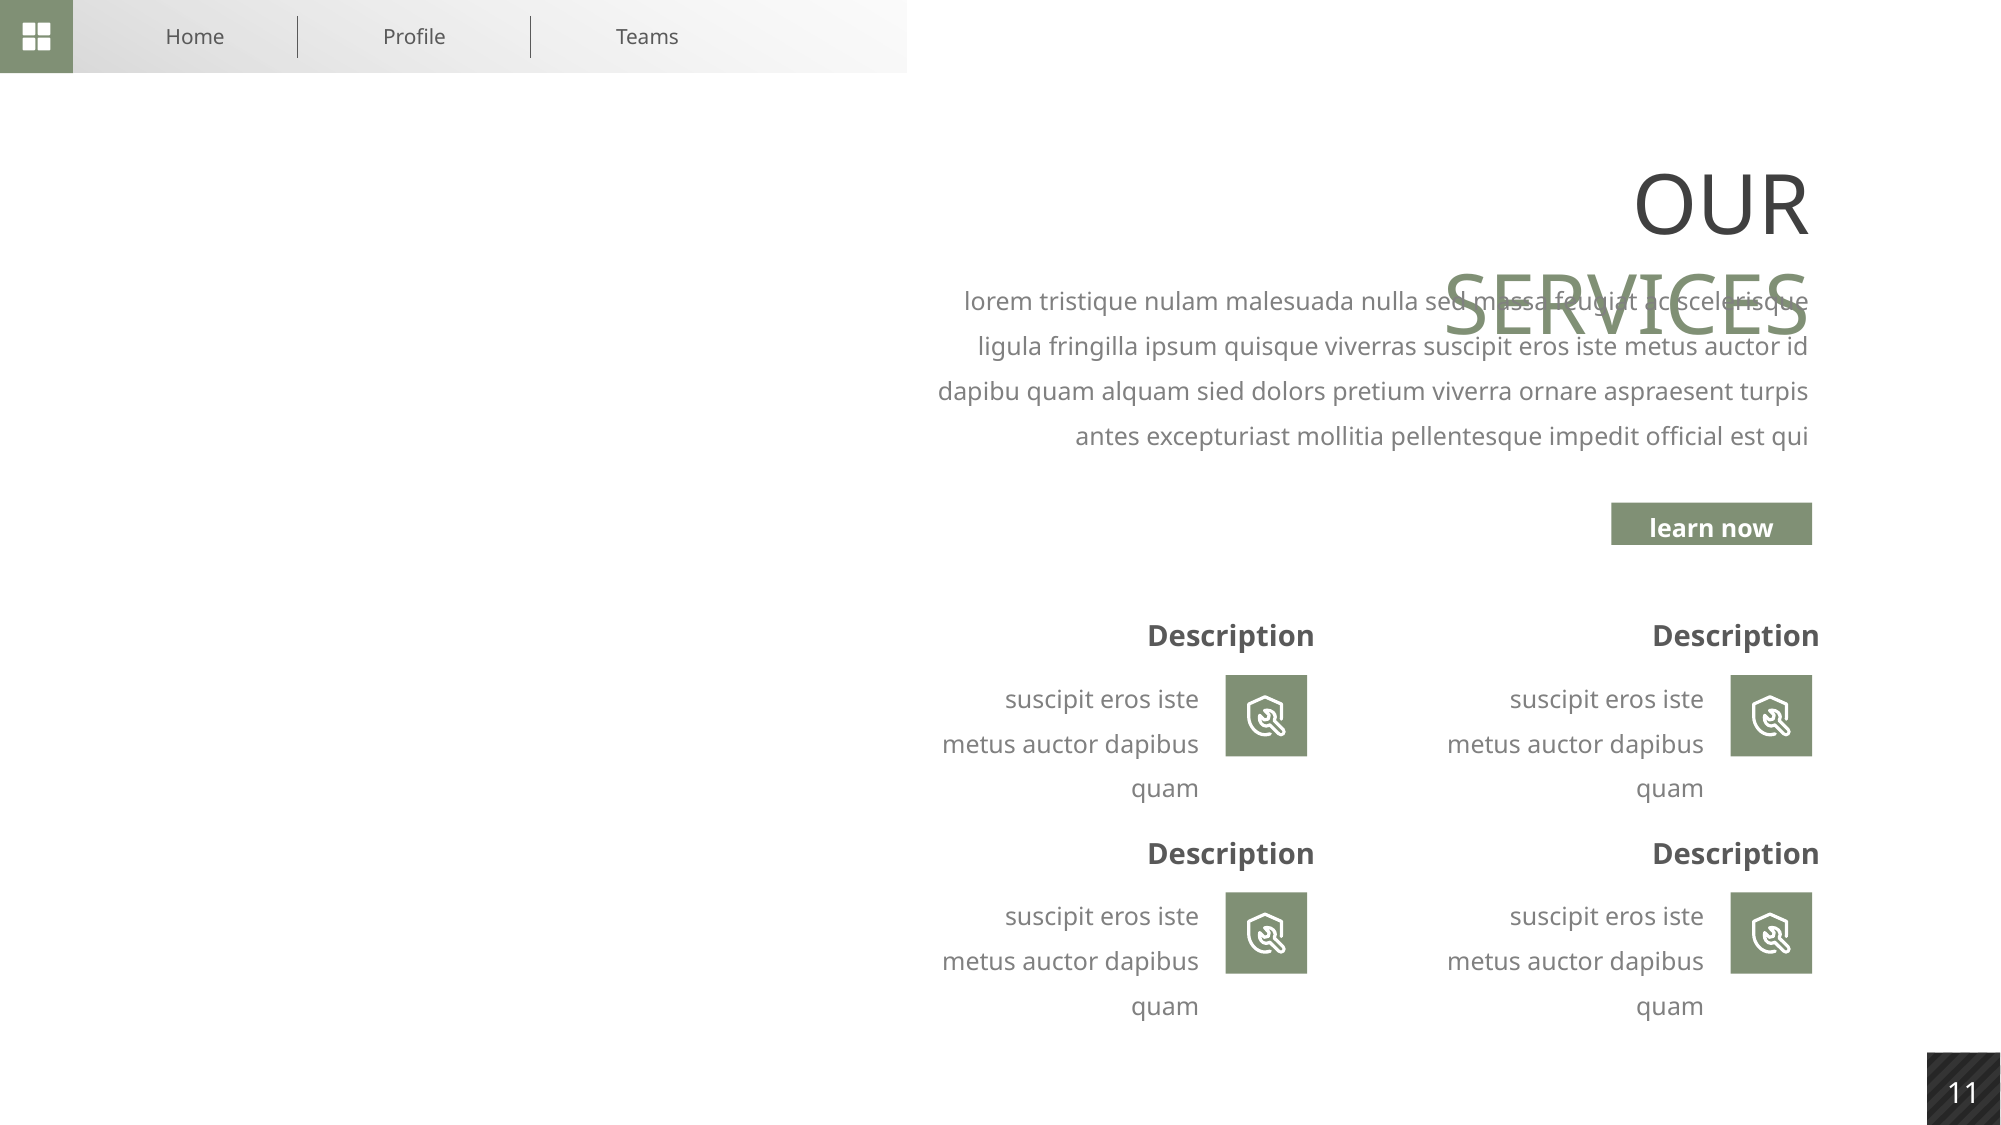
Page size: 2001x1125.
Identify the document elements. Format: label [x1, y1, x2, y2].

text_box [1438, 617, 1813, 757]
text_box [933, 835, 1308, 974]
text_box [1438, 835, 1813, 974]
text_box [1611, 497, 1813, 545]
text_box [0, 0, 2001, 1125]
text_box [933, 617, 1308, 757]
